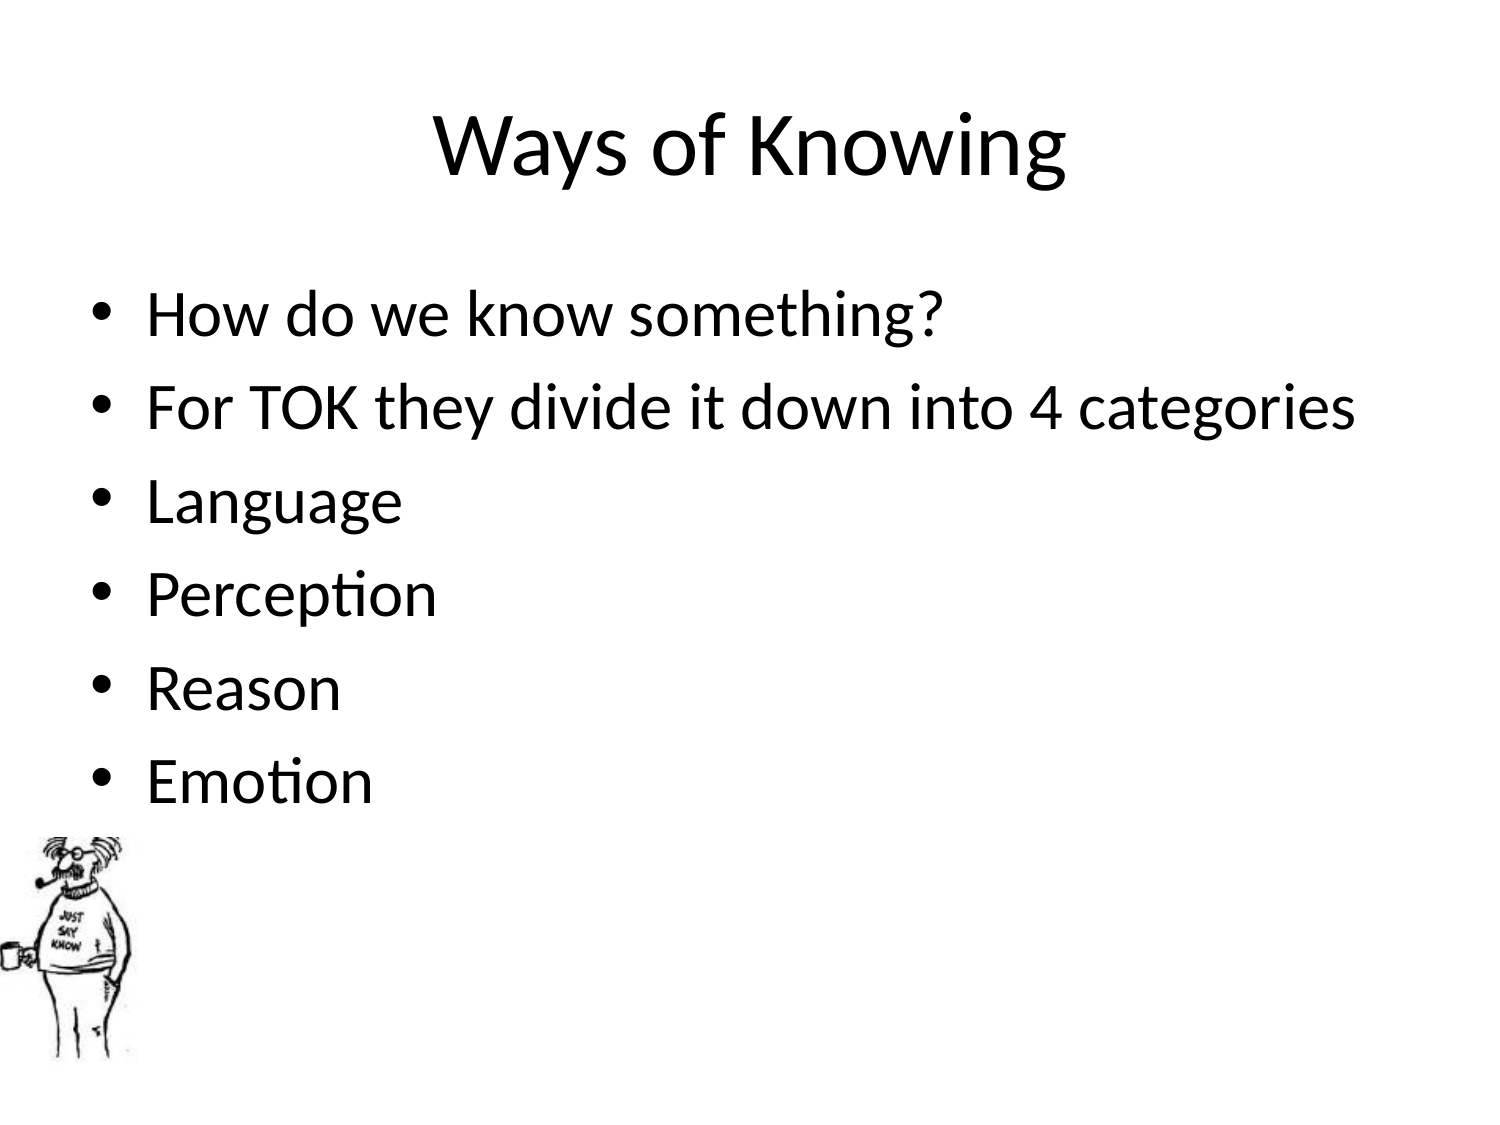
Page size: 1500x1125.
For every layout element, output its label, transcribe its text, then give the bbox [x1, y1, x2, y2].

list How do we know something? For TOK they divide it down into 4 categories Language Perception Reason Emotion [75, 262, 1425, 1005]
title Ways of Knowing [75, 45, 1425, 233]
picture [0, 837, 171, 1125]
